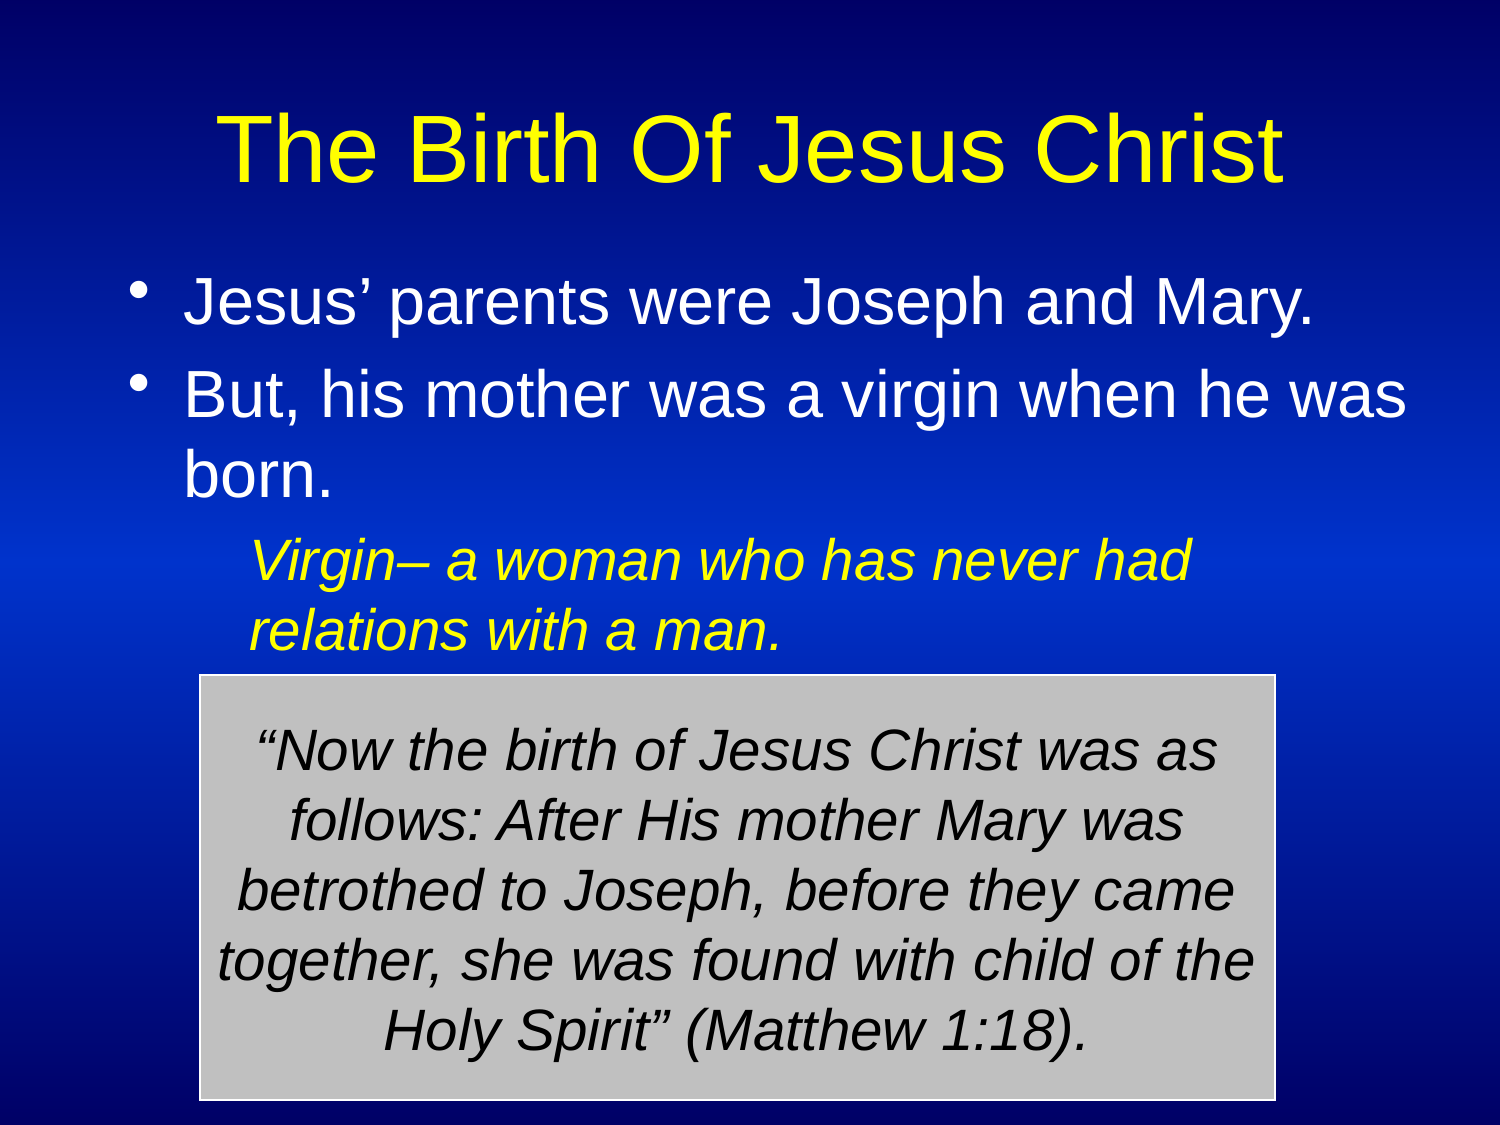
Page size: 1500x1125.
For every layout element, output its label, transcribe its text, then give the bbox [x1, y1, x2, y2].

list Jesus’ parents were Joseph and Mary. But, his mother was a virgin when he was born. Virgin– a woman who has never had relations with a man. [112, 249, 1438, 688]
text_box “Now the birth of Jesus Christ was as follows: After His mother Mary was betrothed to Joseph, before they came together, she was found with child of the Holy Spirit” (Matthew 1:18). [200, 675, 1275, 1100]
title The Birth Of Jesus Christ [37, 50, 1463, 238]
